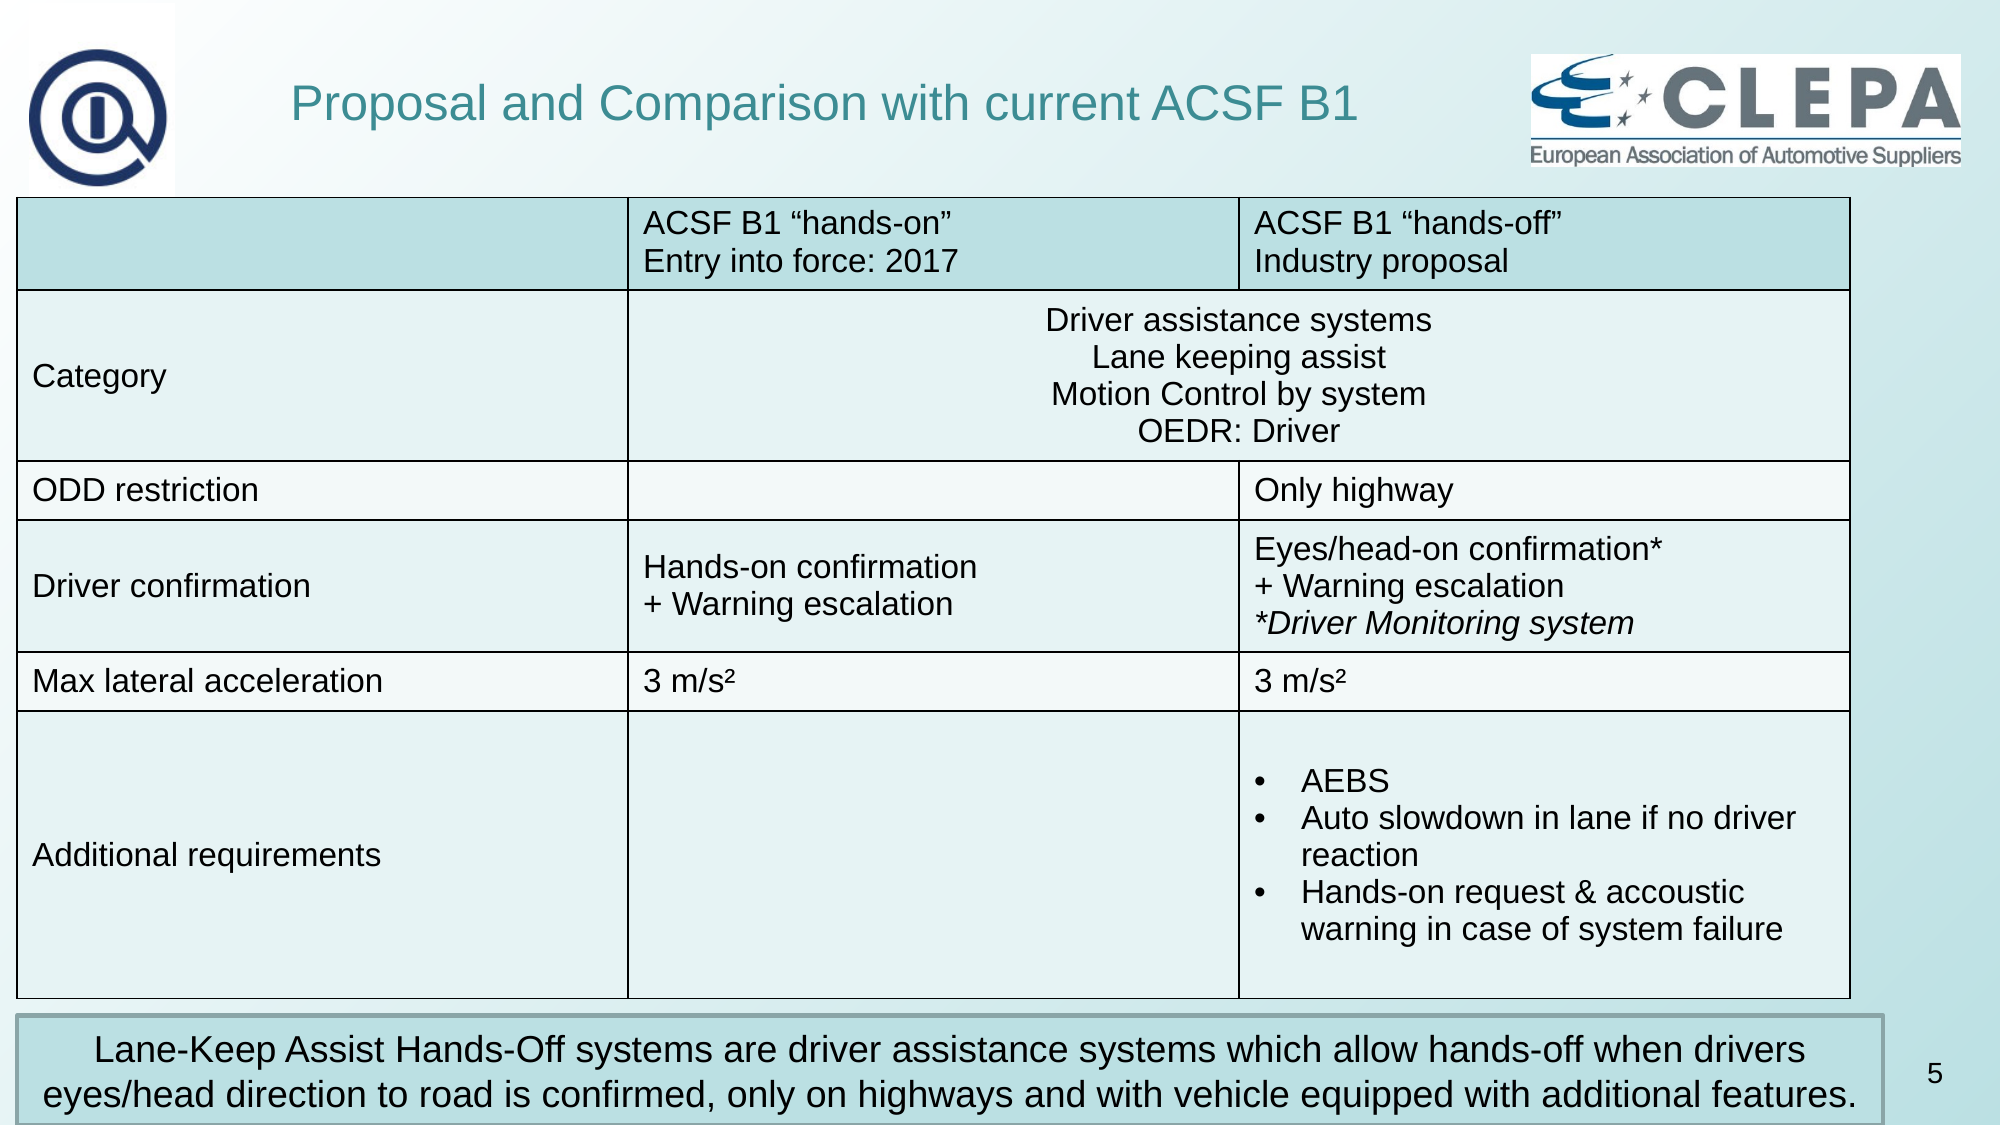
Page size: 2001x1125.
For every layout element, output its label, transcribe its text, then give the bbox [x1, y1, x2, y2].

table_header ACSF B1 “hands-on” Entry into force: 2017 [629, 198, 1238, 289]
picture [29, 3, 175, 62]
table_cell Category [18, 291, 627, 460]
table_cell Driver assistance systems Lane keeping assist Motion Control by system OEDR: Driver [629, 291, 1849, 460]
table_header [18, 198, 627, 289]
table_cell ODD restriction [18, 462, 627, 519]
table_cell [629, 712, 1238, 998]
title Proposal and Comparison with current ACSF B1 [0, 62, 1726, 251]
table_cell Only highway [1240, 462, 1849, 519]
table_header ACSF B1 “hands-off” Industry proposal [1240, 198, 1849, 289]
text_box Lane-Keep Assist Hands-Off systems are driver assistance systems which allow hands-off when drivers eyes/head direction to road is confirmed, only on highways and with vehicle equipped with additional features. [15, 1013, 1885, 1125]
picture [1531, 54, 1961, 167]
table_cell [629, 462, 1238, 519]
table_cell Hands-on confirmation + Warning escalation [629, 521, 1238, 651]
table_cell 3 m/s² [629, 653, 1238, 710]
table_cell Max lateral acceleration [18, 653, 627, 710]
table_cell AEBS Auto slowdown in lane if no driver reaction Hands-on request & accoustic warning in case of system failure [1240, 712, 1849, 998]
table_cell Driver confirmation [18, 521, 627, 651]
table_cell 3 m/s² [1240, 653, 1849, 710]
slide_number 5 [1491, 1046, 1959, 1125]
table_cell Additional requirements [18, 712, 627, 998]
table_cell Eyes/head-on confirmation* + Warning escalation *Driver Monitoring system [1240, 521, 1849, 651]
